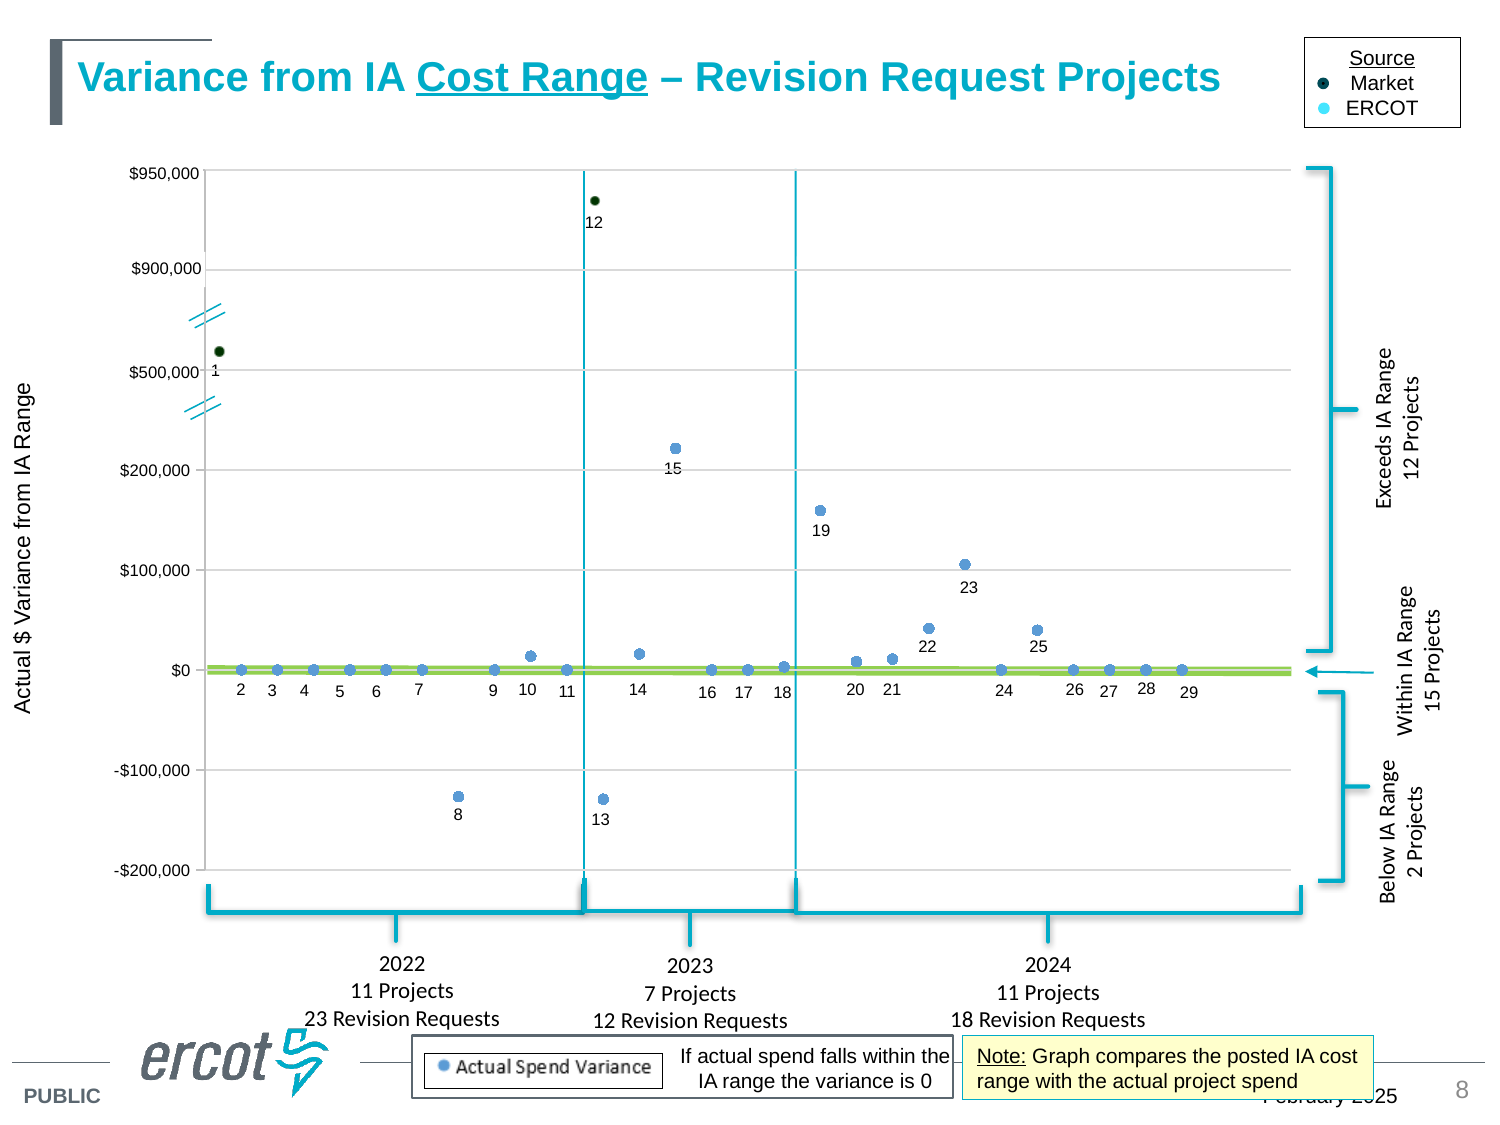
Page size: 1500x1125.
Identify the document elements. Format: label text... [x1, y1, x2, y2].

text_box Source Market ERCOT [1304, 37, 1461, 128]
text_box Within IA Range 15 Projects [1381, 570, 1452, 753]
text_box [409, 1033, 663, 1100]
text_box [1318, 102, 1330, 115]
text_box Below IA Range 2 Projects [1364, 743, 1434, 922]
text_box [1306, 168, 1357, 651]
picture [137, 1024, 332, 1100]
text_box Note: Graph compares the posted IA cost range with the actual project spend [962, 1035, 1374, 1100]
text_box [1296, 884, 1301, 914]
picture [424, 1052, 663, 1089]
title Variance from IA Cost Range – Revision Request Projects [62, 41, 1304, 116]
slide_number 8 [1431, 1070, 1494, 1107]
text_box 2024 11 Projects 18 Revision Requests [928, 942, 1168, 1040]
chart [113, 155, 1292, 915]
text_box [1317, 77, 1329, 90]
text_box [1318, 692, 1364, 881]
text_box 2023 7 Projects 12 Revision Requests [571, 943, 810, 1041]
text_box Actual $ Variance from IA Range [0, 359, 43, 738]
text_box Exceeds IA Range 12 Projects [1360, 308, 1431, 549]
text_box If actual spend falls within the IA range the variance is 0 [663, 1035, 967, 1101]
text_box 2022 11 Projects 23 Revision Requests [269, 940, 535, 1038]
